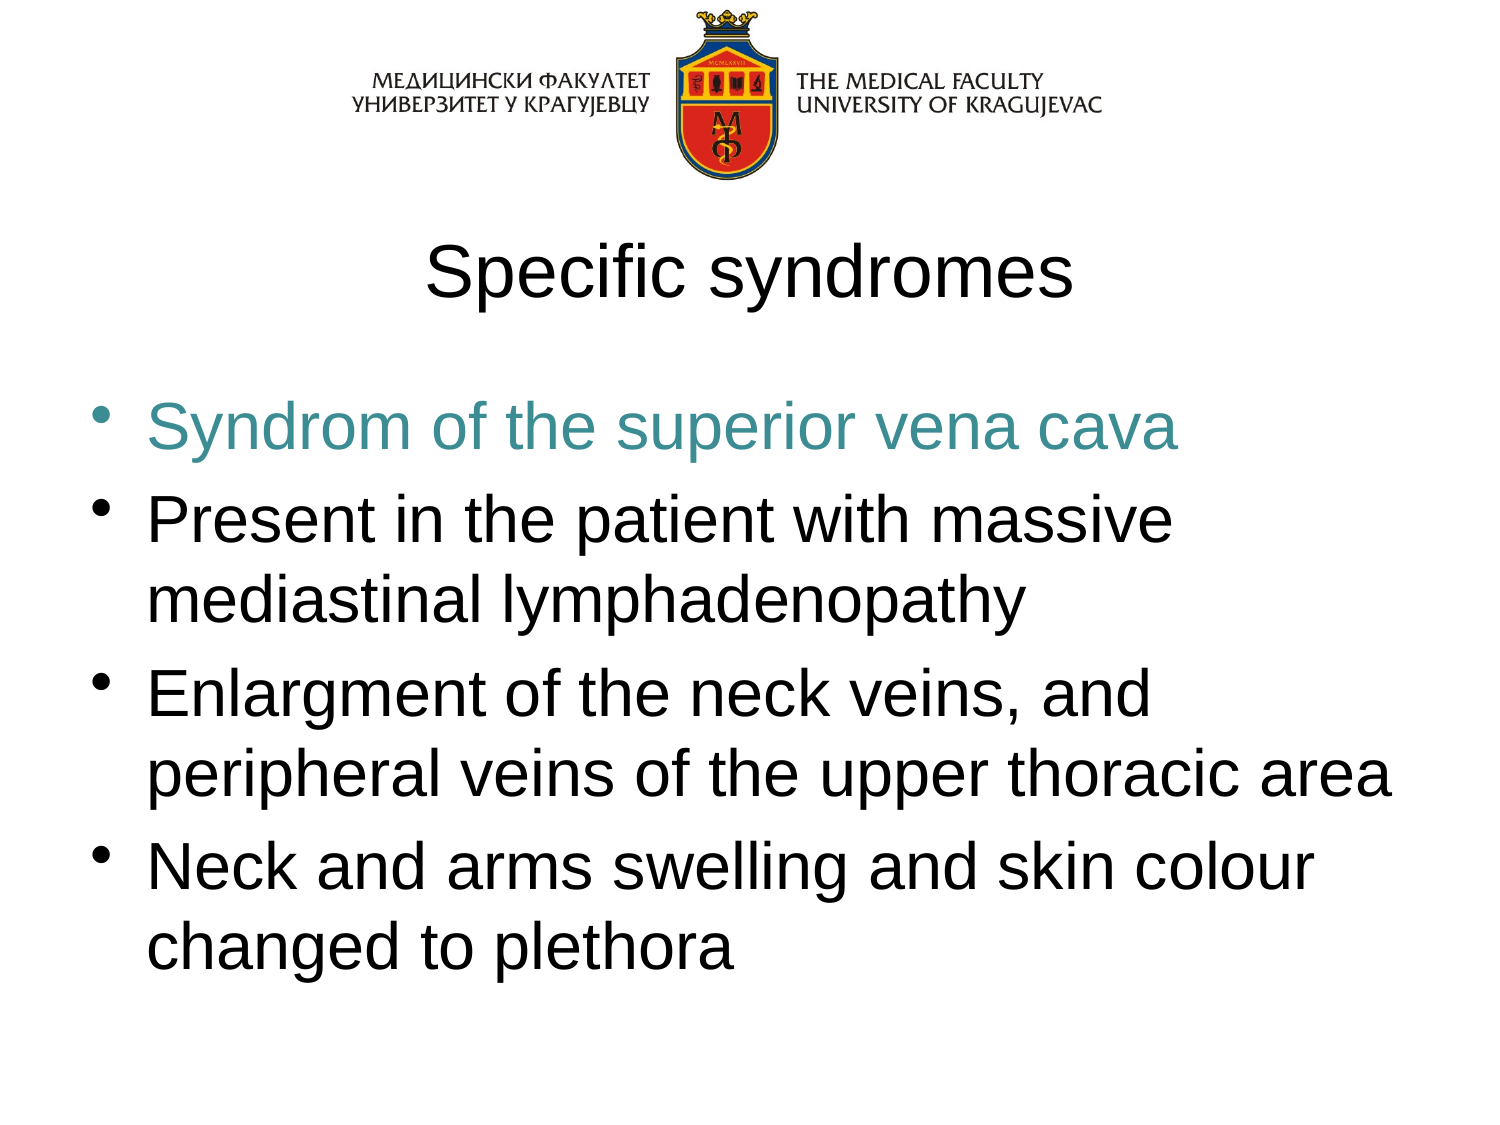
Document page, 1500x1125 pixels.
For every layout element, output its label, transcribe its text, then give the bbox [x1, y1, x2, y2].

title Specific syndromes [74, 173, 1426, 362]
list Syndrom of the superior vena cava Present in the patient with massive mediastinal lymphadenopathy Enlargment of the neck veins, and peripheral veins of the upper thoracic area Neck and arms swelling and skin colour changed to plethora [74, 374, 1426, 1118]
picture [328, 0, 1125, 173]
